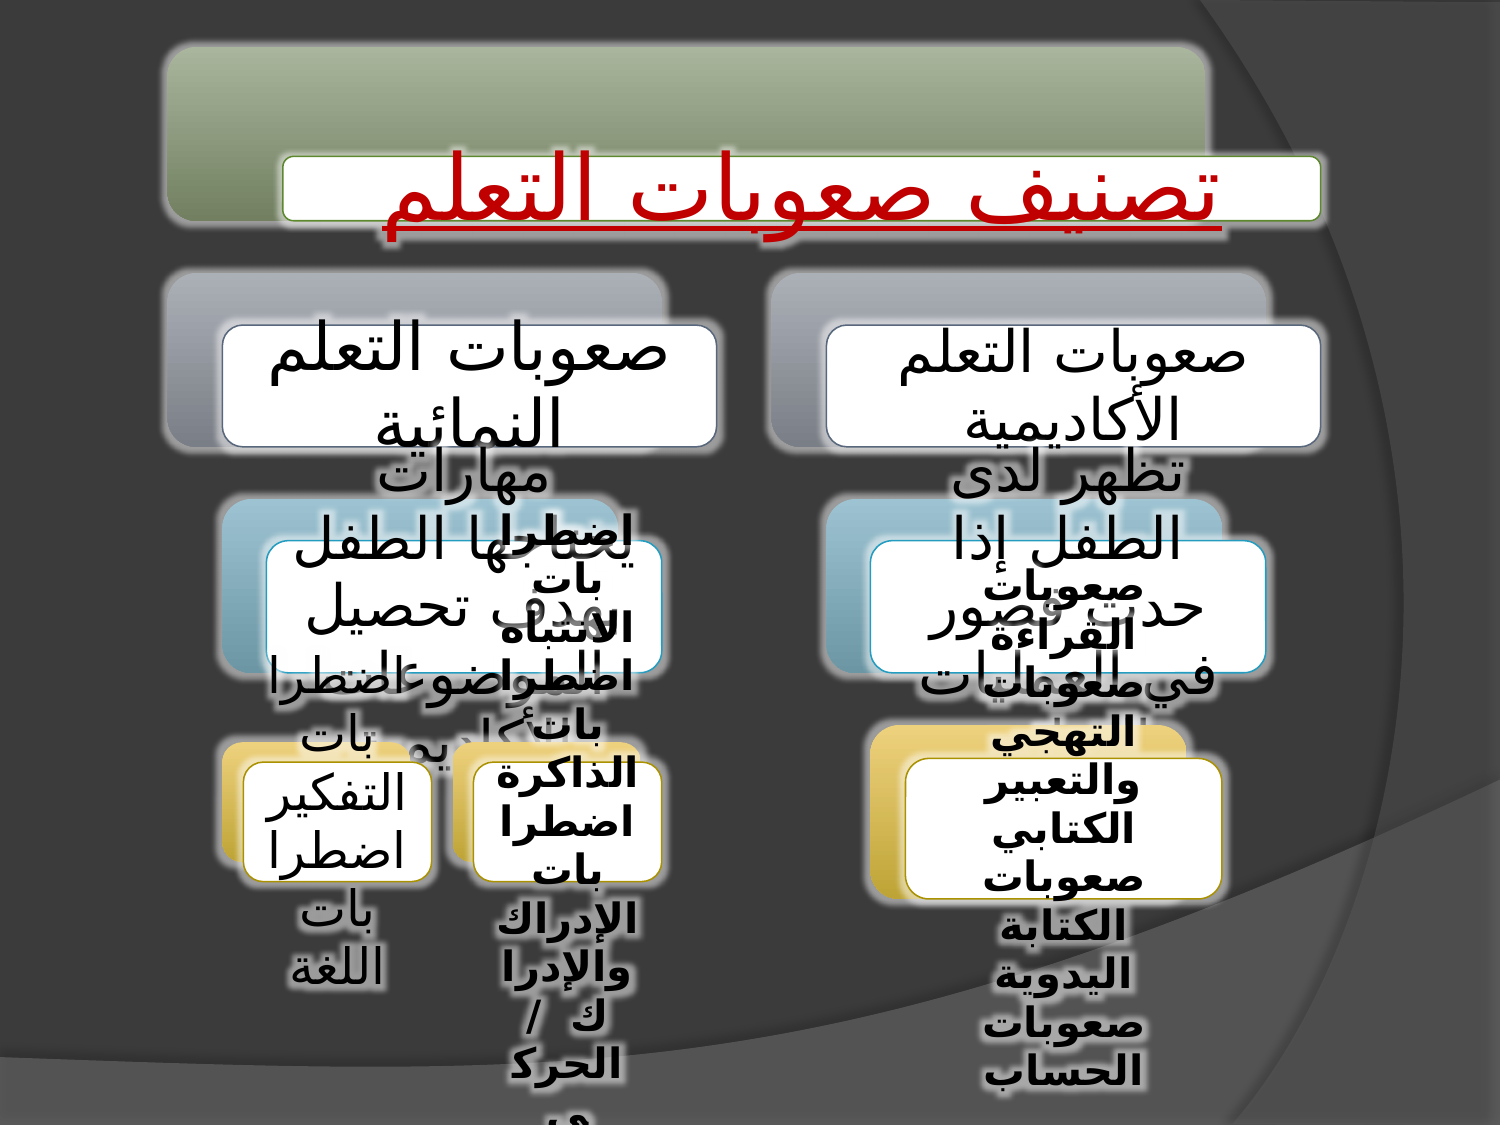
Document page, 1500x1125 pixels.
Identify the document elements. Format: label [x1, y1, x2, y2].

text_box [23, 46, 1466, 1125]
